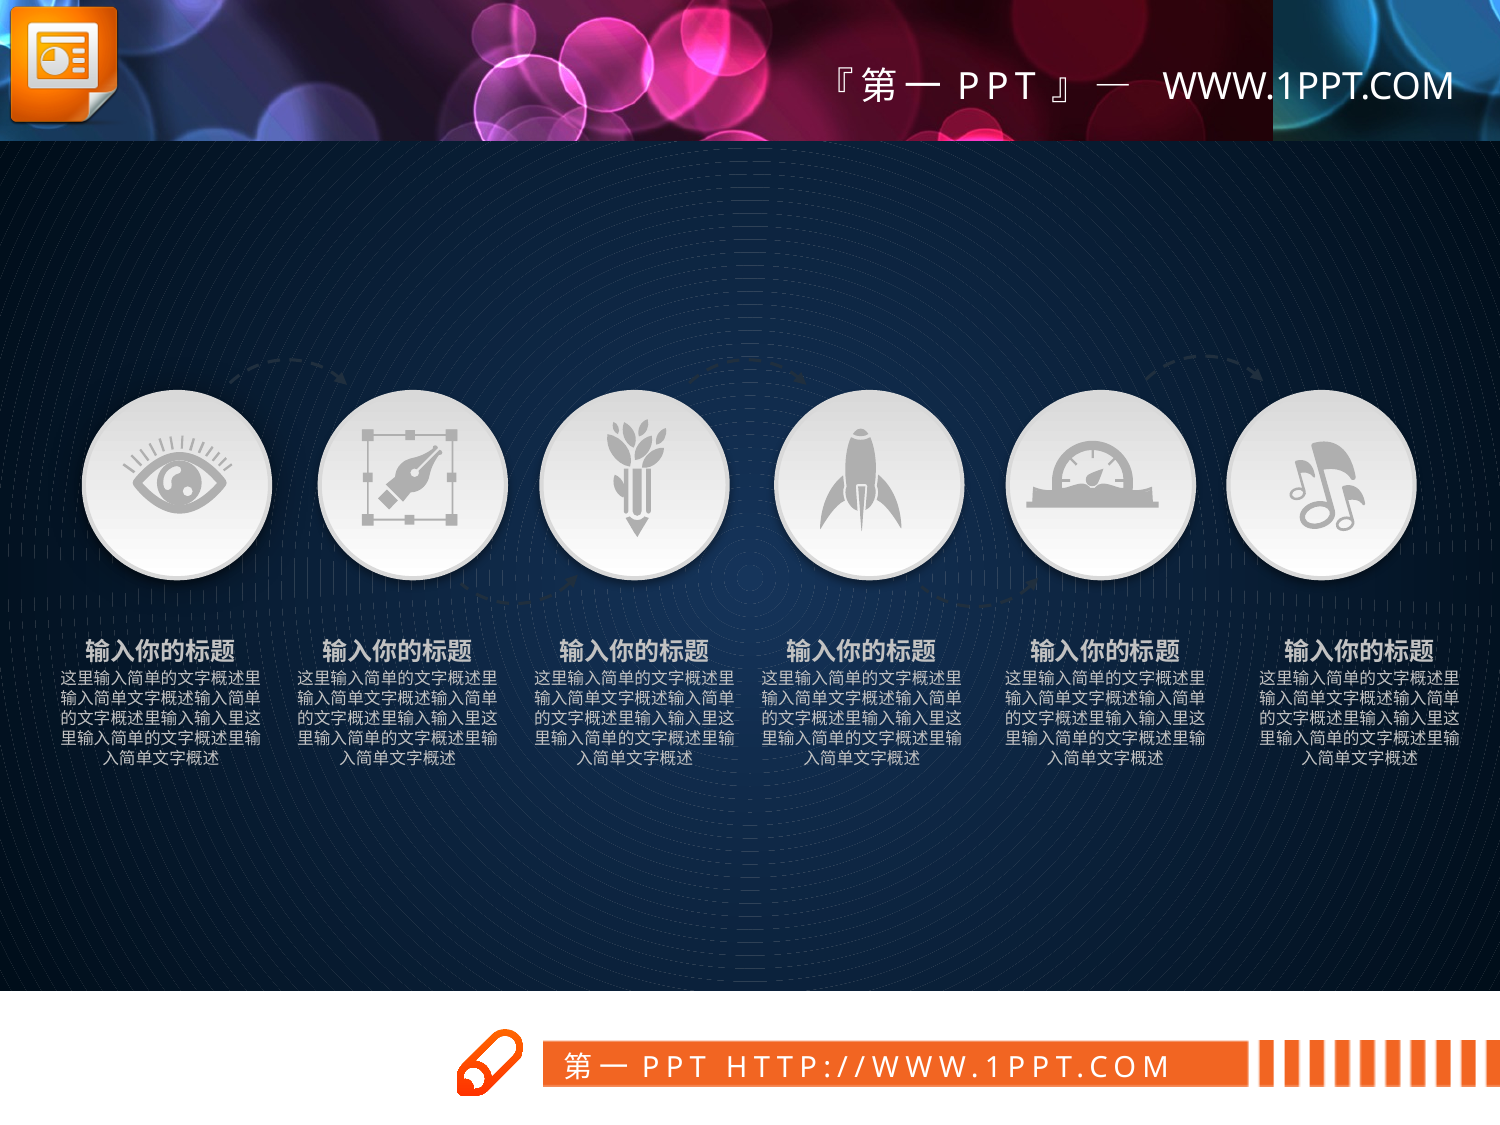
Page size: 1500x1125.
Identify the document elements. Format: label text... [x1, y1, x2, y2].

text_box [460, 520, 578, 604]
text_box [1026, 440, 1159, 508]
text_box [361, 429, 458, 526]
picture [543, 1040, 1500, 1087]
text_box [541, 392, 728, 579]
text_box [921, 523, 1039, 607]
text_box [229, 359, 348, 443]
text_box [689, 359, 807, 443]
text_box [605, 418, 668, 538]
text_box 输入你的标题 这里输入简单的文字概述里输入简单文字概述输入简单的文字概述里输入输入里这里输入简单的文字概述里输入简单文字概述 [41, 627, 277, 776]
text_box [122, 435, 233, 514]
text_box [1007, 392, 1194, 579]
text_box [1145, 355, 1264, 440]
text_box [1228, 392, 1415, 579]
text_box 输入你的标题 这里输入简单的文字概述里输入简单文字概述输入简单的文字概述里输入输入里这里输入简单的文字概述里输入简单文字概述 [985, 627, 1225, 776]
text_box 输入你的标题 这里输入简单的文字概述里输入简单文字概述输入简单的文字概述里输入输入里这里输入简单的文字概述里输入简单文字概述 [742, 627, 982, 776]
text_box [819, 428, 902, 532]
text_box 输入你的标题 这里输入简单的文字概述里输入简单文字概述输入简单的文字概述里输入输入里这里输入简单的文字概述里输入简单文字概述 [514, 627, 742, 776]
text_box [83, 391, 271, 580]
text_box [776, 392, 963, 579]
text_box 输入你的标题 这里输入简单的文字概述里输入简单文字概述输入简单的文字概述里输入输入里这里输入简单的文字概述里输入简单文字概述 [1239, 627, 1480, 776]
picture [0, 0, 1500, 141]
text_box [1288, 439, 1366, 533]
text_box [319, 392, 506, 579]
text_box 输入你的标题 这里输入简单的文字概述里输入简单文字概述输入简单的文字概述里输入输入里这里输入简单的文字概述里输入简单文字概述 [277, 627, 514, 776]
